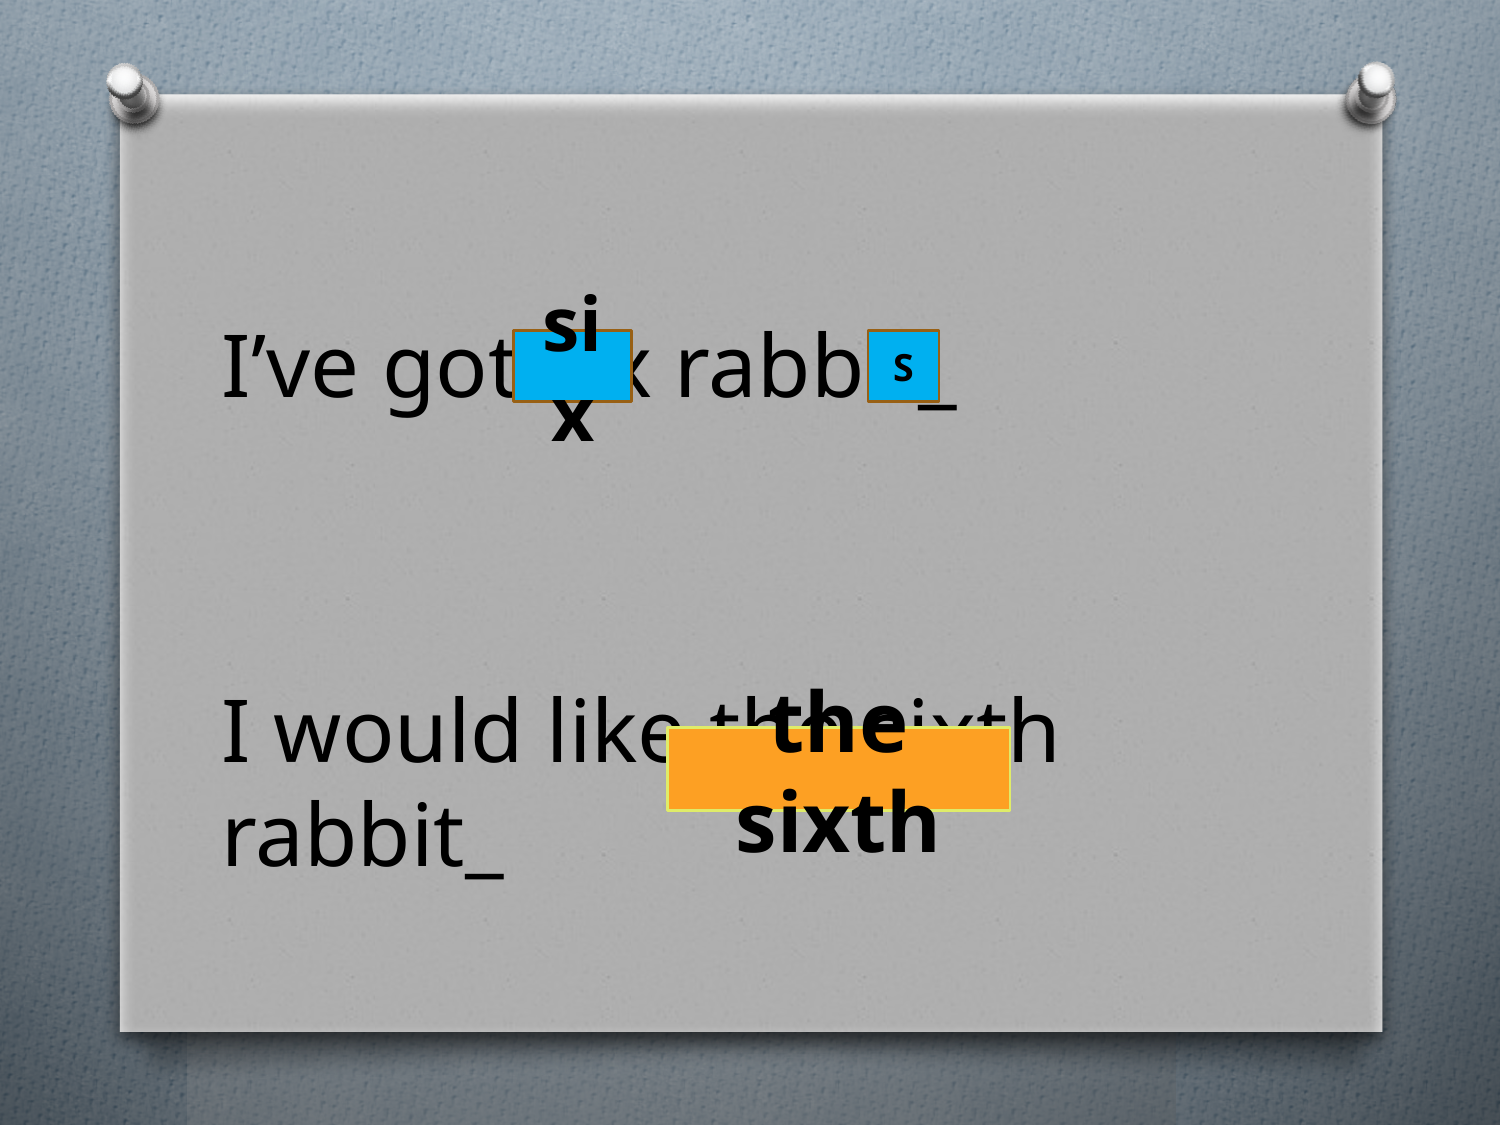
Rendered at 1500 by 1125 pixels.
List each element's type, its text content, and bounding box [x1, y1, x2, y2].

picture [75, 29, 198, 153]
text_box six [512, 329, 633, 403]
text_box the sixth [666, 726, 1011, 812]
picture [1317, 35, 1439, 156]
text_box S [867, 329, 940, 403]
list I’ve got six rabbit_ I would like the sixth rabbit_ [206, 302, 1353, 894]
